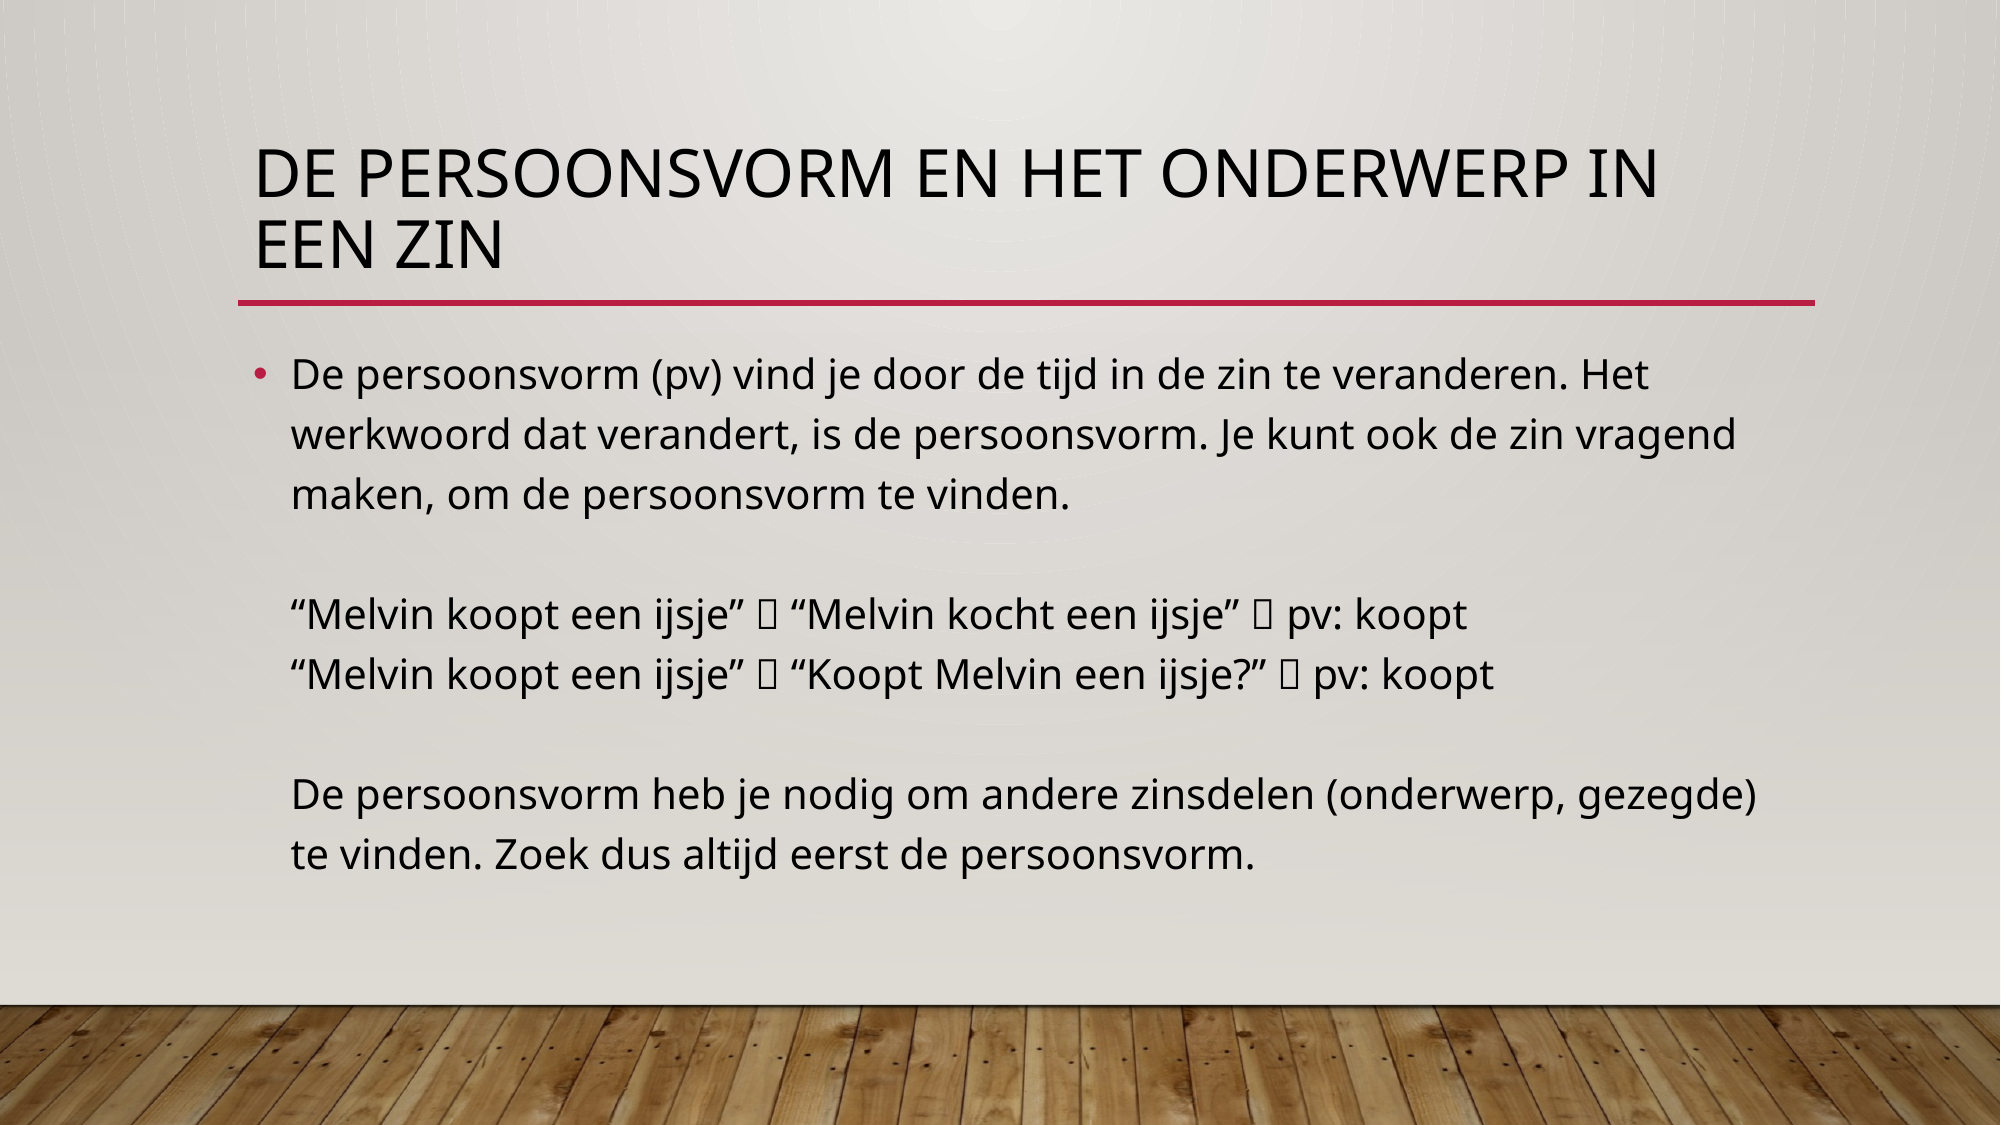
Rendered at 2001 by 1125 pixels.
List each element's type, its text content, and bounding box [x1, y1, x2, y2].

list De persoonsvorm (pv) vind je door de tijd in de zin te veranderen. Het werkwoord dat verandert, is de persoonsvorm. Je kunt ook de zin vragend maken, om de persoonsvorm te vinden. “Melvin koopt een ijsje”  “Melvin kocht een ijsje”  pv: koopt “Melvin koopt een ijsje”  “Koopt Melvin een ijsje?”  pv: koopt De persoonsvorm heb je nodig om andere zinsdelen (onderwerp, gezegde) te vinden. Zoek dus altijd eerst de persoonsvorm. [238, 330, 1814, 897]
title De persoonsvorm en het onderwerp in een zin [238, 131, 1814, 305]
picture [0, 1005, 2000, 1125]
